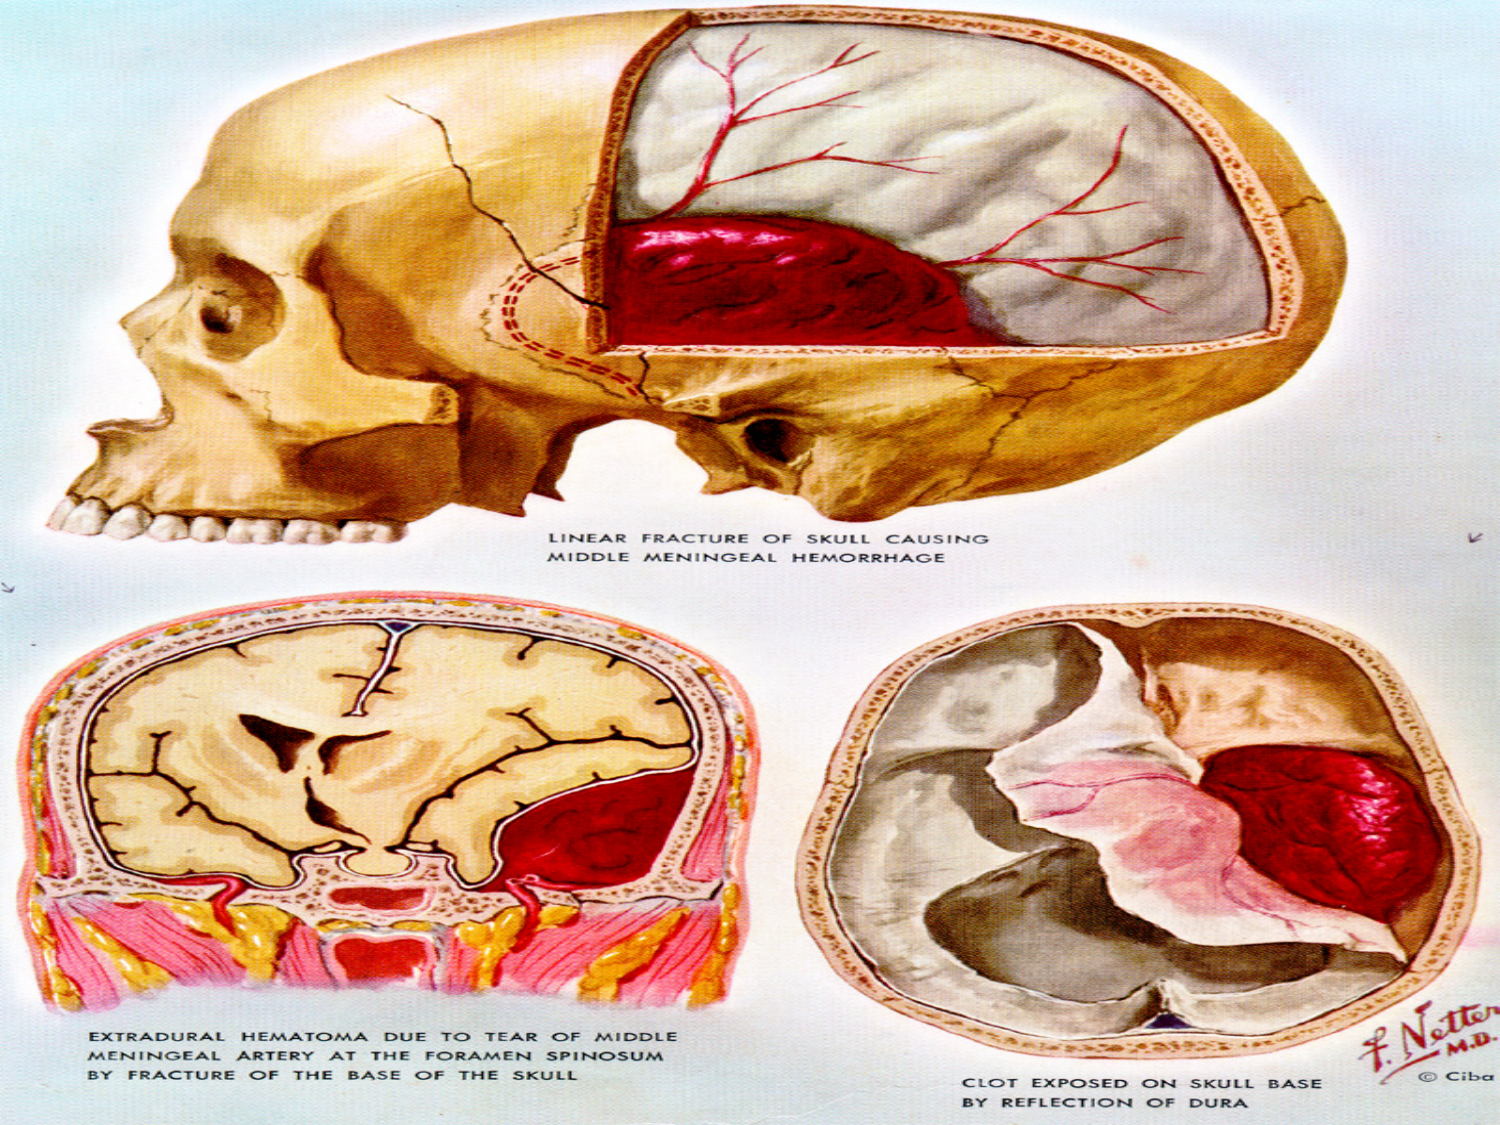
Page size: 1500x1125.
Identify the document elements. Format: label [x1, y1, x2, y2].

list [0, 0, 1500, 1125]
